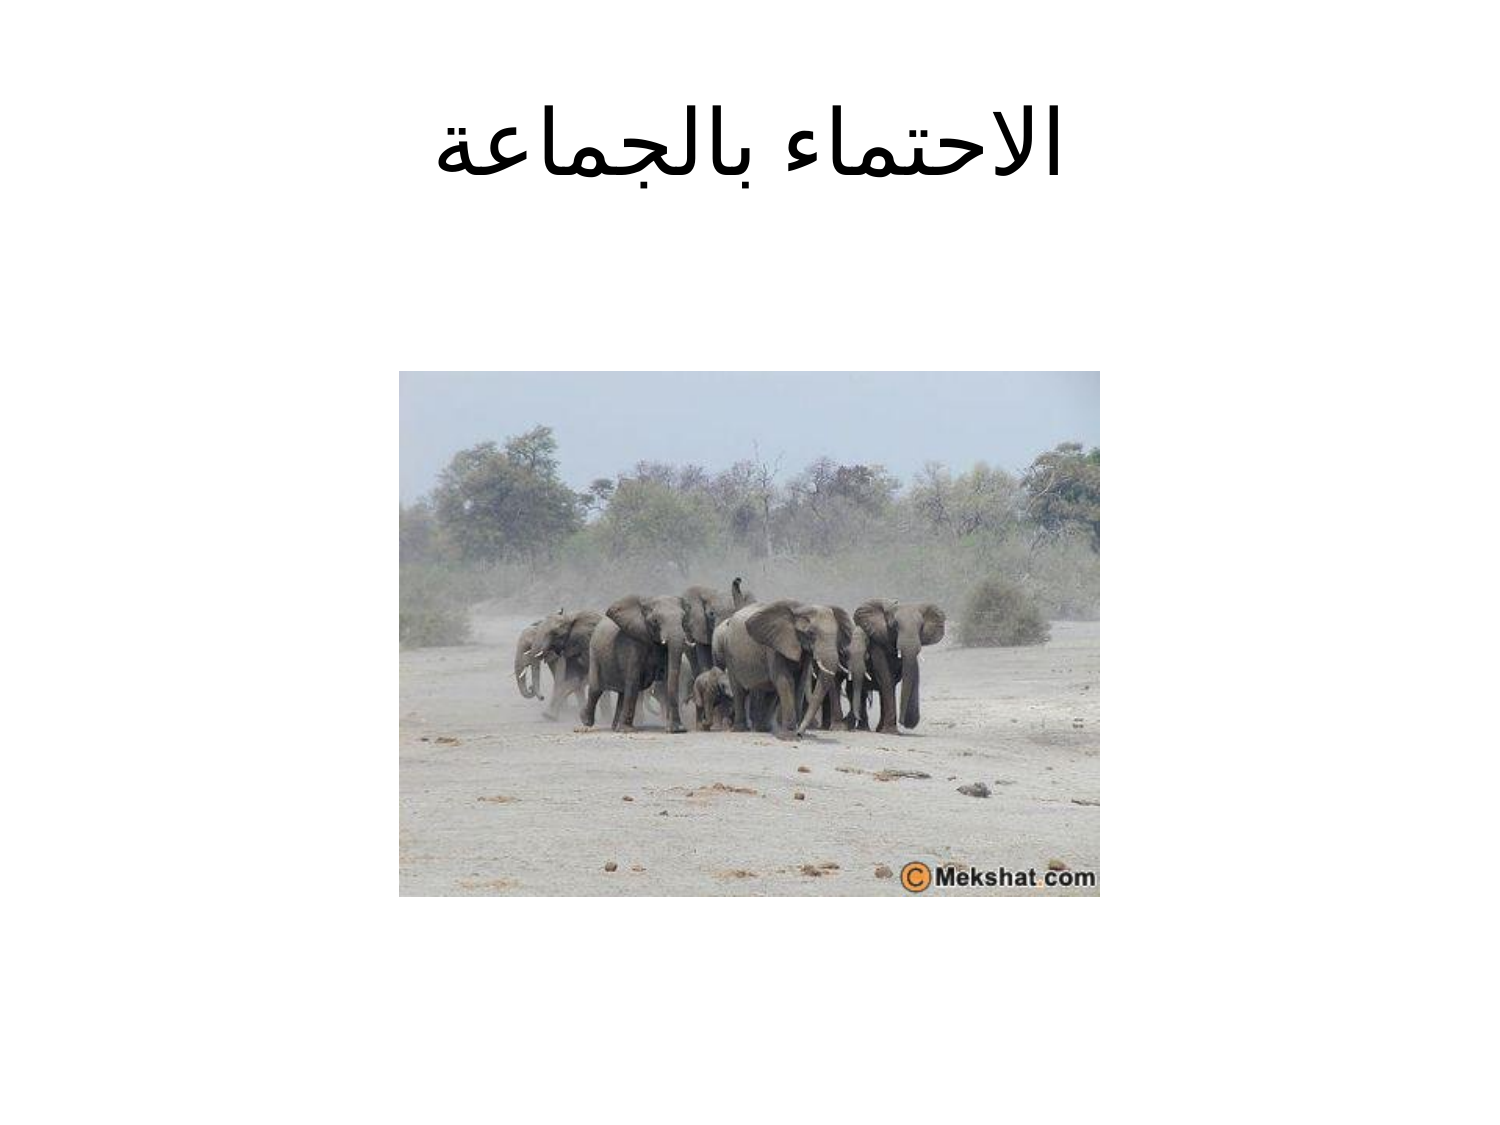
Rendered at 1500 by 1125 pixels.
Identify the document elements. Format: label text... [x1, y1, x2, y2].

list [399, 370, 1101, 897]
title الاحتماء بالجماعة [75, 45, 1425, 233]
